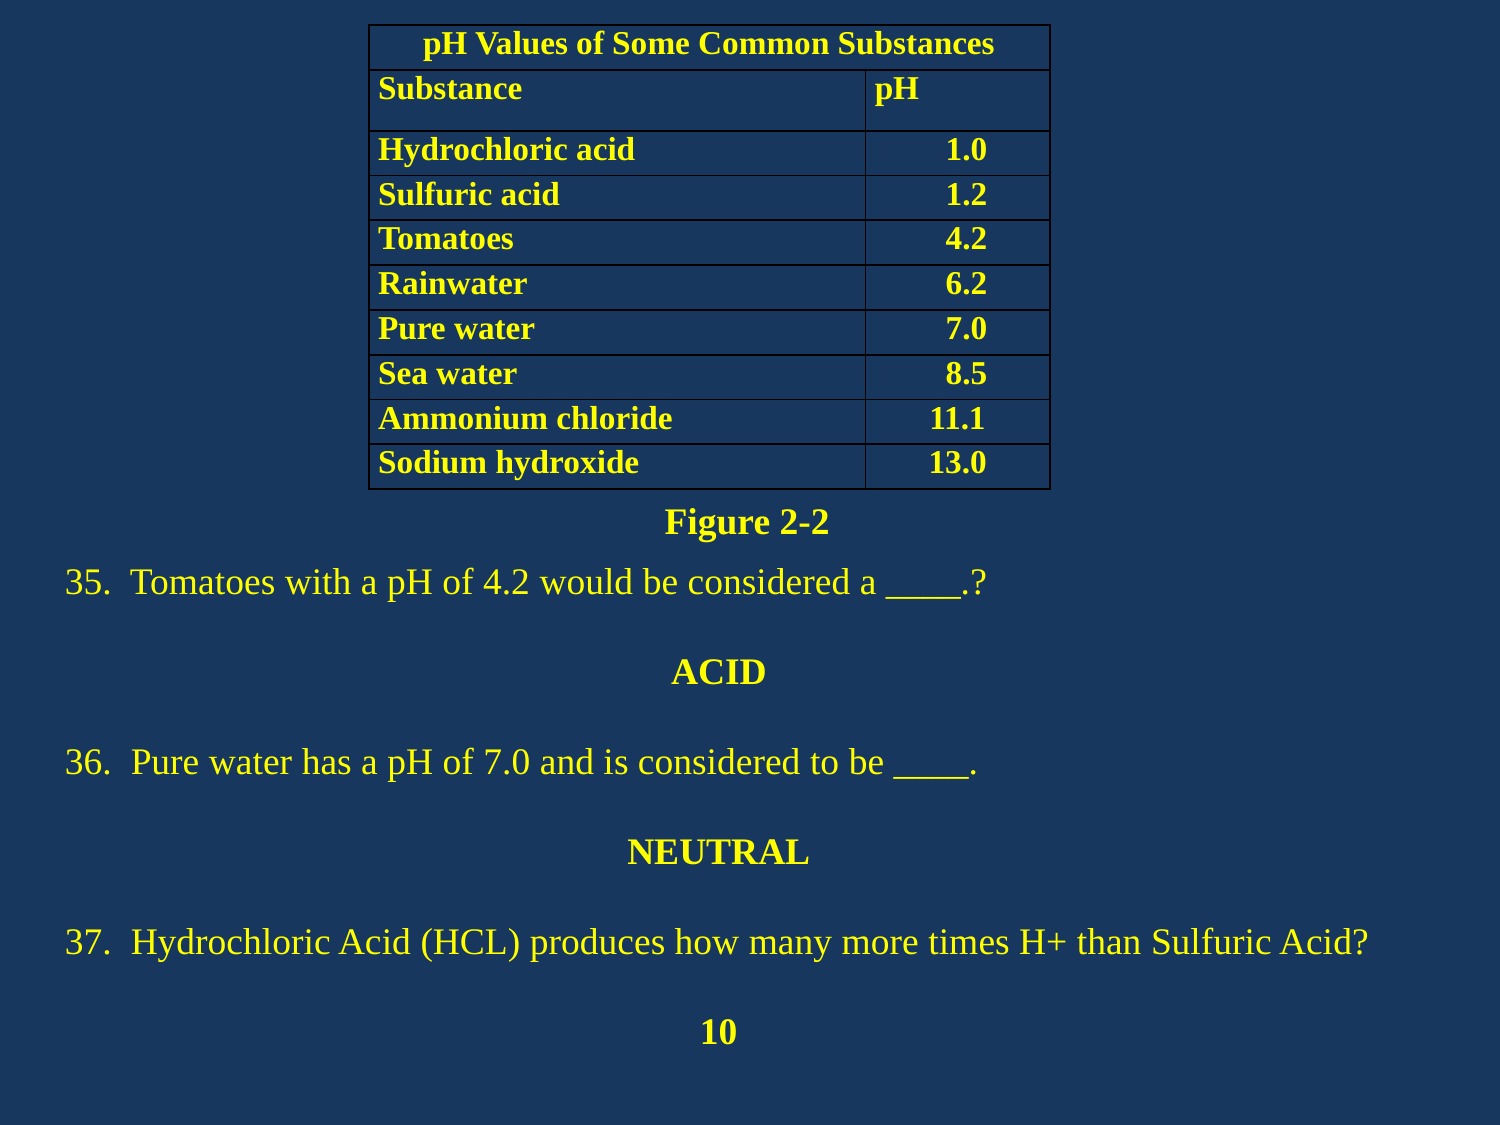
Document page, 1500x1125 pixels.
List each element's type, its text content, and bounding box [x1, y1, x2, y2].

table_cell 4.2 [866, 221, 1049, 264]
table_cell 11.1 [866, 400, 1049, 443]
table_cell 1.0 [866, 132, 1049, 175]
text_box Figure 2-2 [649, 490, 845, 549]
table_cell 1.2 [866, 176, 1049, 219]
table_cell pH [866, 71, 1049, 130]
table_cell Substance [370, 71, 865, 130]
text_box 35. Tomatoes with a pH of 4.2 would be considered a ____.? ACID 36. Pure water has a pH of 7.0 and is considered to be ____. NEUTRAL 37. Hydrochloric Acid (HCL) produces how many more times H+ than Sulfuric Acid? 10 [49, 549, 1388, 1060]
table_cell Ammonium chloride [370, 400, 865, 443]
table_cell Tomatoes [370, 221, 865, 264]
table_cell Hydrochloric acid [370, 132, 865, 175]
table_cell 7.0 [866, 311, 1049, 354]
table_cell 13.0 [866, 445, 1049, 488]
table_cell 8.5 [866, 356, 1049, 399]
table_header pH Values of Some Common Substances [370, 26, 1049, 69]
table_cell Sulfuric acid [370, 176, 865, 219]
table_cell Sea water [370, 356, 865, 399]
table_cell 6.2 [866, 266, 1049, 309]
table_cell Rainwater [370, 266, 865, 309]
table_cell Pure water [370, 311, 865, 354]
table_cell Sodium hydroxide [370, 445, 865, 488]
